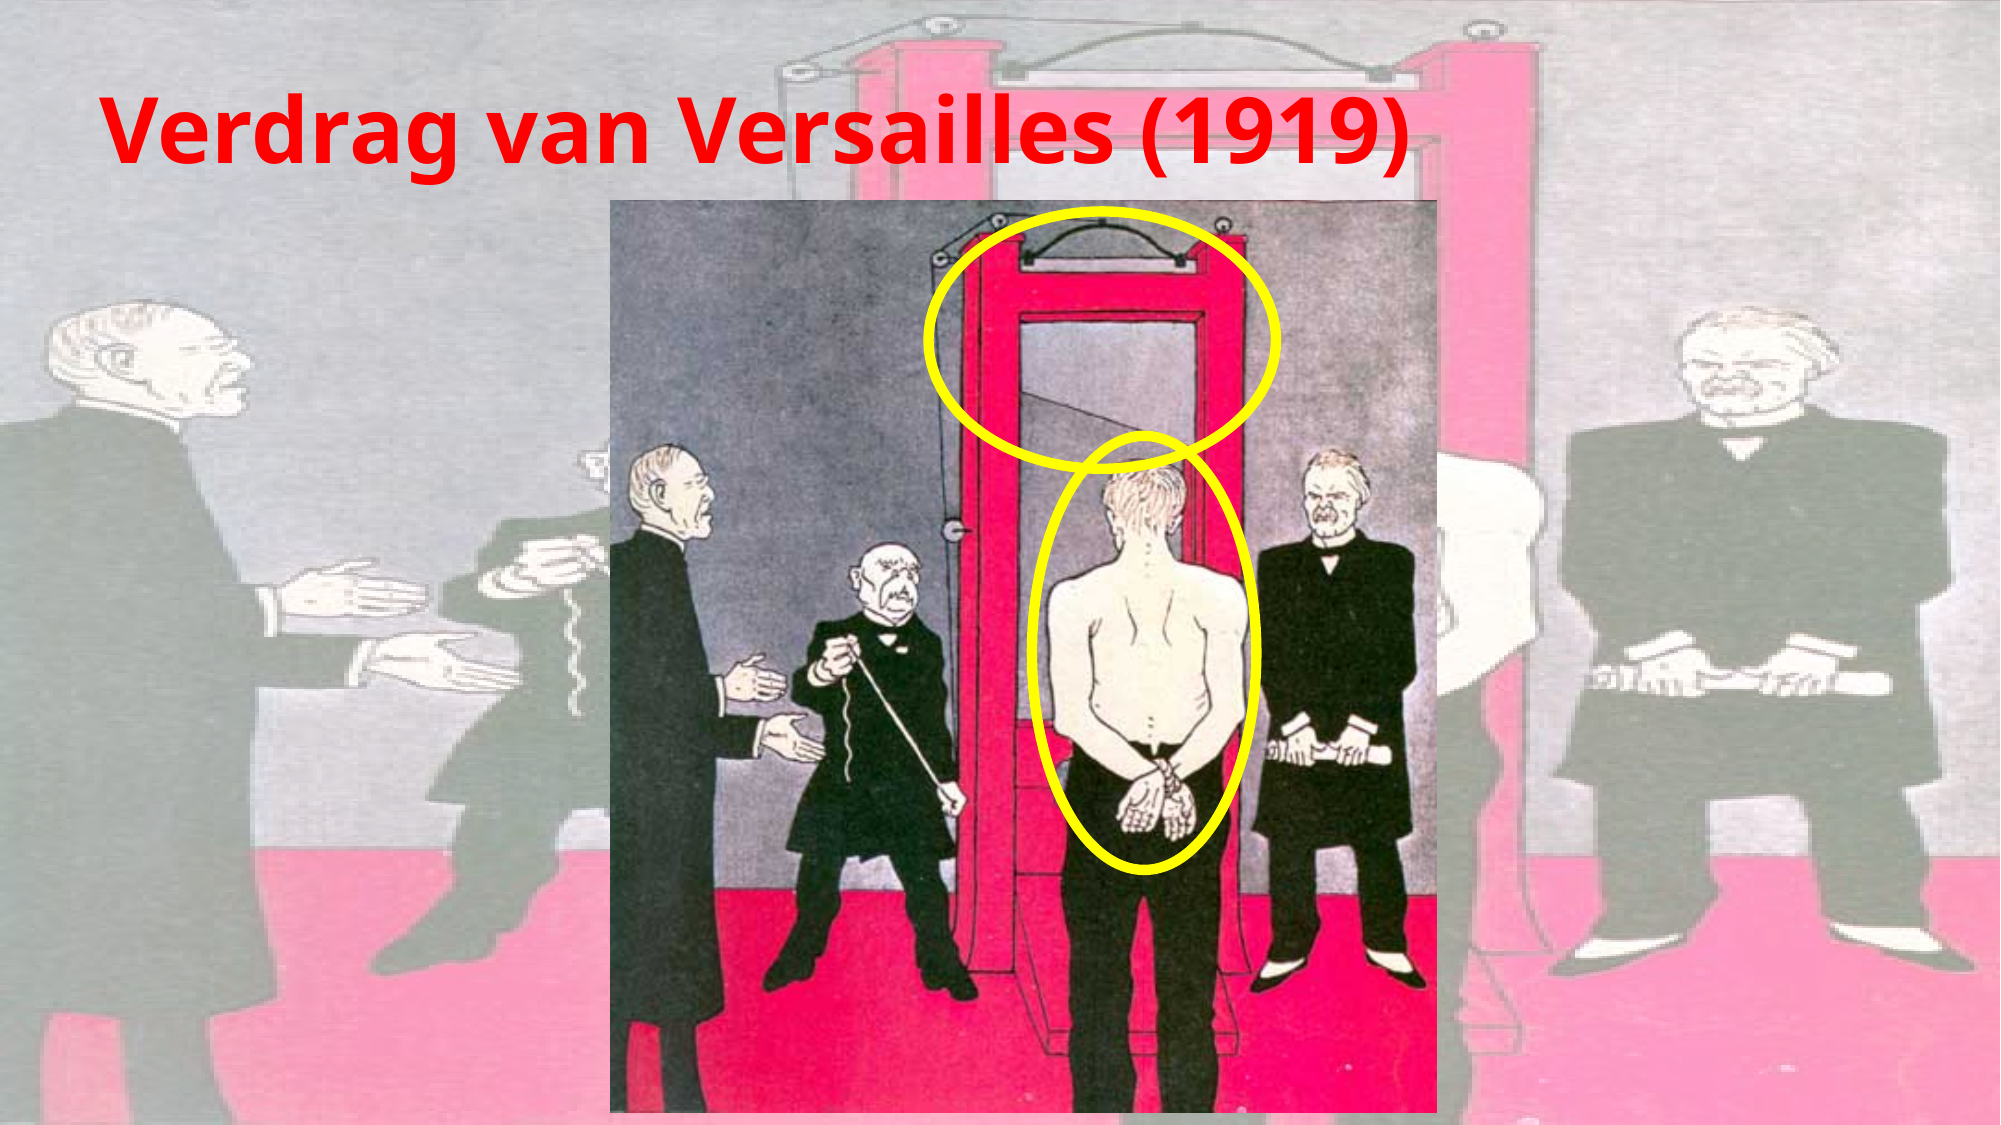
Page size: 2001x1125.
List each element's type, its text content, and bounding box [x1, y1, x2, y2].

title Verdrag van Versailles (1919) [84, 25, 1518, 244]
picture [610, 200, 1437, 1113]
